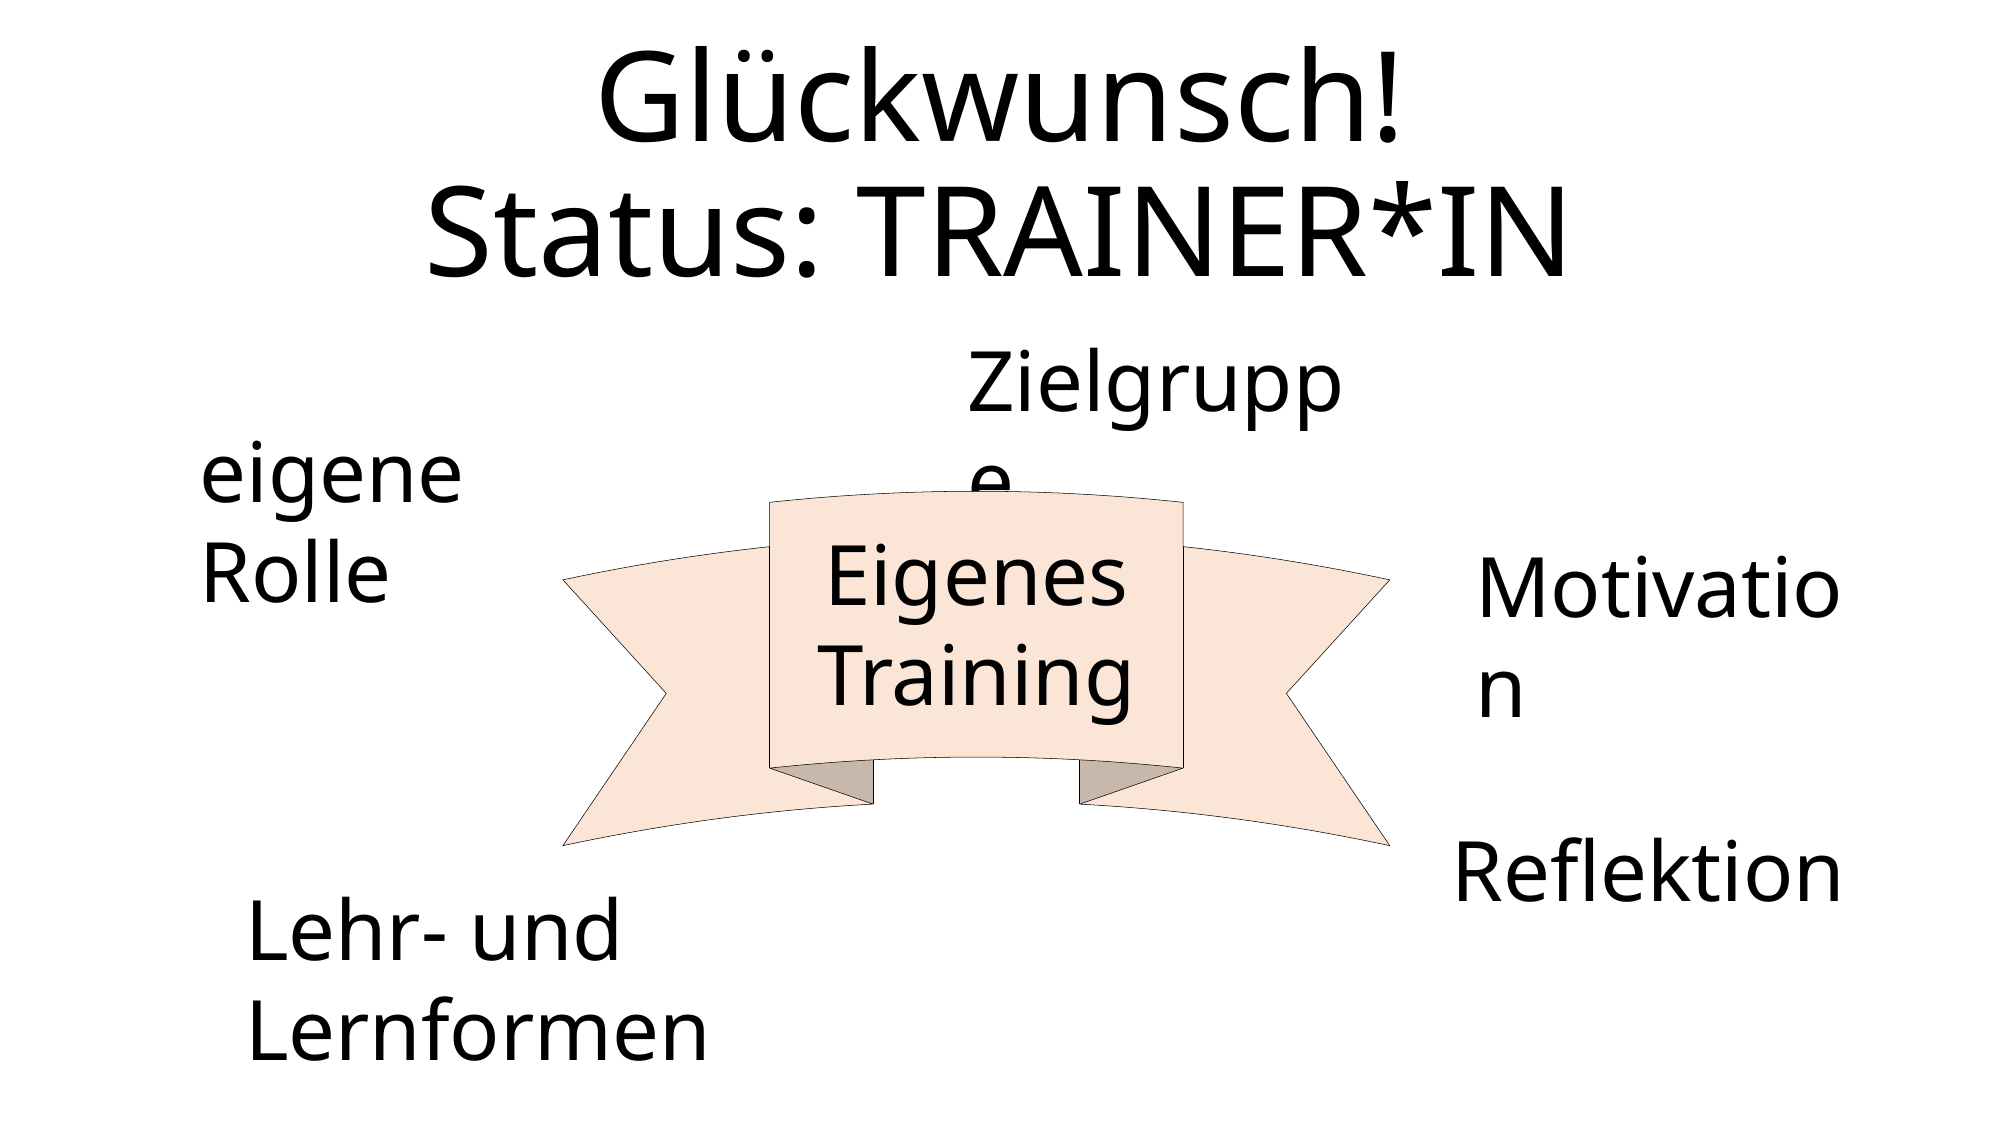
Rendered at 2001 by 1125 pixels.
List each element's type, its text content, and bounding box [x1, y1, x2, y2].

text_box [1401, 656, 1827, 752]
text_box Motivation [1460, 527, 1875, 742]
text_box Zielgruppe [952, 320, 1378, 536]
text_box eigene Rolle [184, 411, 646, 672]
title Glückwunsch! Status: TRAINER*IN [137, 59, 1863, 278]
text_box Reflektion [1437, 810, 1898, 926]
text_box Lehr- und Lernformen [230, 869, 1107, 1085]
text_box [560, 490, 1393, 848]
text_box Eigenes Training [787, 515, 1166, 730]
